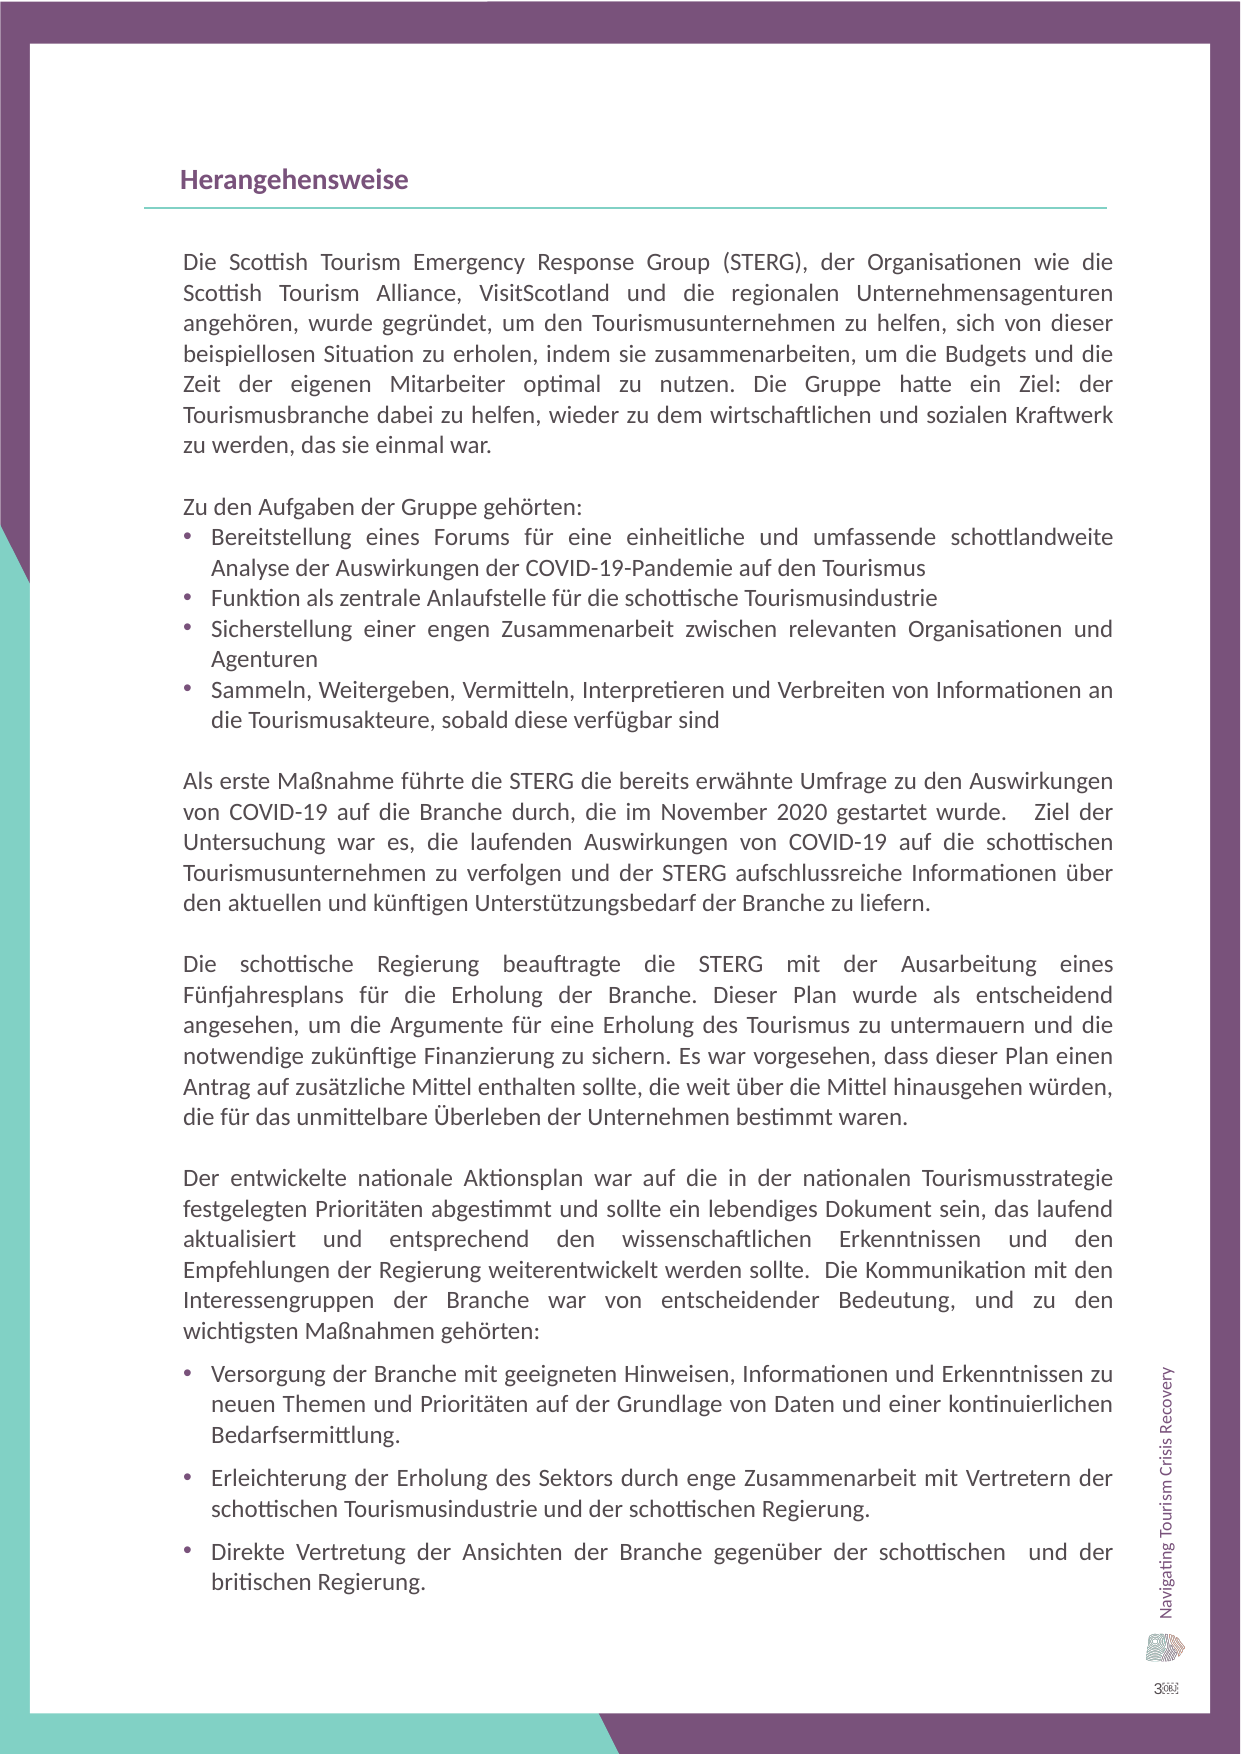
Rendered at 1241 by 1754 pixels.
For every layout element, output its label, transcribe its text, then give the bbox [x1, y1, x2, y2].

picture [1142, 1631, 1189, 1667]
list Herangehensweise [165, 147, 1128, 209]
list Die Scottish Tourism Emergency Response Group (STERG), der Organisationen wie die Scottish Tourism Alliance, VisitScotland und die regionalen Unternehmensagenturen angehören, wurde gegründet, um den Tourismusunternehmen zu helfen, sich von dieser beispiellosen Situation zu erholen, indem sie zusammenarbeiten, um die Budgets und die Zeit der eigenen Mitarbeiter optimal zu nutzen. Die Gruppe hatte ein Ziel: der Tourismusbranche dabei zu helfen, wieder zu dem wirtschaftlichen und sozialen Kraftwerk zu werden, das sie einmal war. Zu den Aufgaben der Gruppe gehörten: Bereitstellung eines Forums für eine einheitliche und umfassende schottlandweite Analyse der Auswirkungen der COVID-19-Pandemie auf den Tourismus Funktion als zentrale Anlaufstelle für die schottische Tourismusindustrie Sicherstellung einer engen Zusammenarbeit zwischen relevanten Organisationen und Agenturen Sammeln, Weitergeben, Vermitteln, Interpretieren und Verbreiten von Informationen an die Tourismusakteure, sobald diese verfügbar sind Als erste Maßnahme führte die STERG die bereits erwähnte Umfrage zu den Auswirkungen von COVID-19 auf die Branche durch, die im November 2020 gestartet wurde. Ziel der Untersuchung war es, die laufenden Auswirkungen von COVID-19 auf die schottischen Tourismusunternehmen zu verfolgen und der STERG aufschlussreiche Informationen über den aktuellen und künftigen Unterstützungsbedarf der Branche zu liefern. Die schottische Regierung beauftragte die STERG mit der Ausarbeitung eines Fünfjahresplans für die Erholung der Branche. Dieser Plan wurde als entscheidend angesehen, um die Argumente für eine Erholung des Tourismus zu untermauern und die notwendige zukünftige Finanzierung zu sichern. Es war vorgesehen, dass dieser Plan einen Antrag auf zusätzliche Mittel enthalten sollte, die weit über die Mittel hinausgehen würden, die für das unmittelbare Überleben der Unternehmen bestimmt waren. Der entwickelte nationale Aktionsplan war auf die in der nationalen Tourismusstrategie festgelegten Prioritäten abgestimmt und sollte ein lebendiges Dokument sein, das laufend aktualisiert und entsprechend den wissenschaftlichen Erkenntnissen und den Empfehlungen der Regierung weiterentwickelt werden sollte. Die Kommunikation mit den Interessengruppen der Branche war von entscheidender Bedeutung, und zu den wichtigsten Maßnahmen gehörten: Versorgung der Branche mit geeigneten Hinweisen, Informationen und Erkenntnissen zu neuen Themen und Prioritäten auf der Grundlage von Daten und einer kontinuierlichen Bedarfsermittlung. Erleichterung der Erholung des Sektors durch enge Zusammenarbeit mit Vertretern der schottischen Tourismusindustrie und der schottischen Regierung. Direkte Vertretung der Ansichten der Branche gegenüber der schottischen und der britischen Regierung. [168, 237, 1131, 1645]
